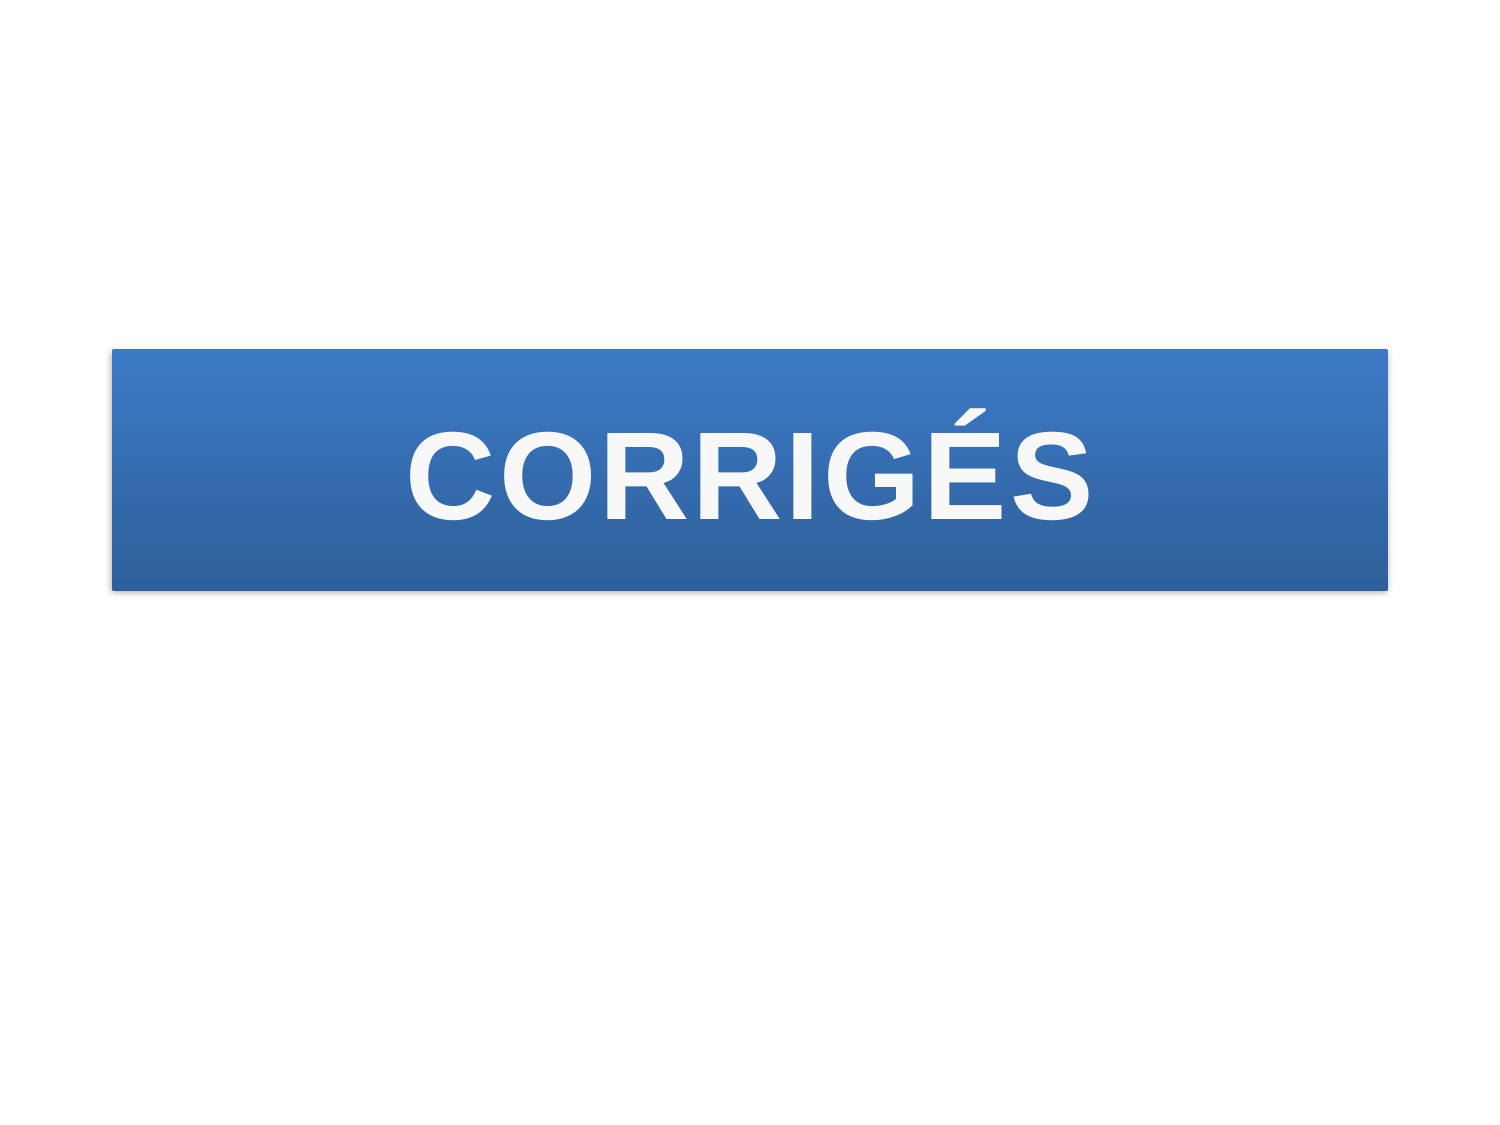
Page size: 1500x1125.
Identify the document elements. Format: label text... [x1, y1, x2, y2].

title CORRIGÉS [112, 349, 1388, 591]
